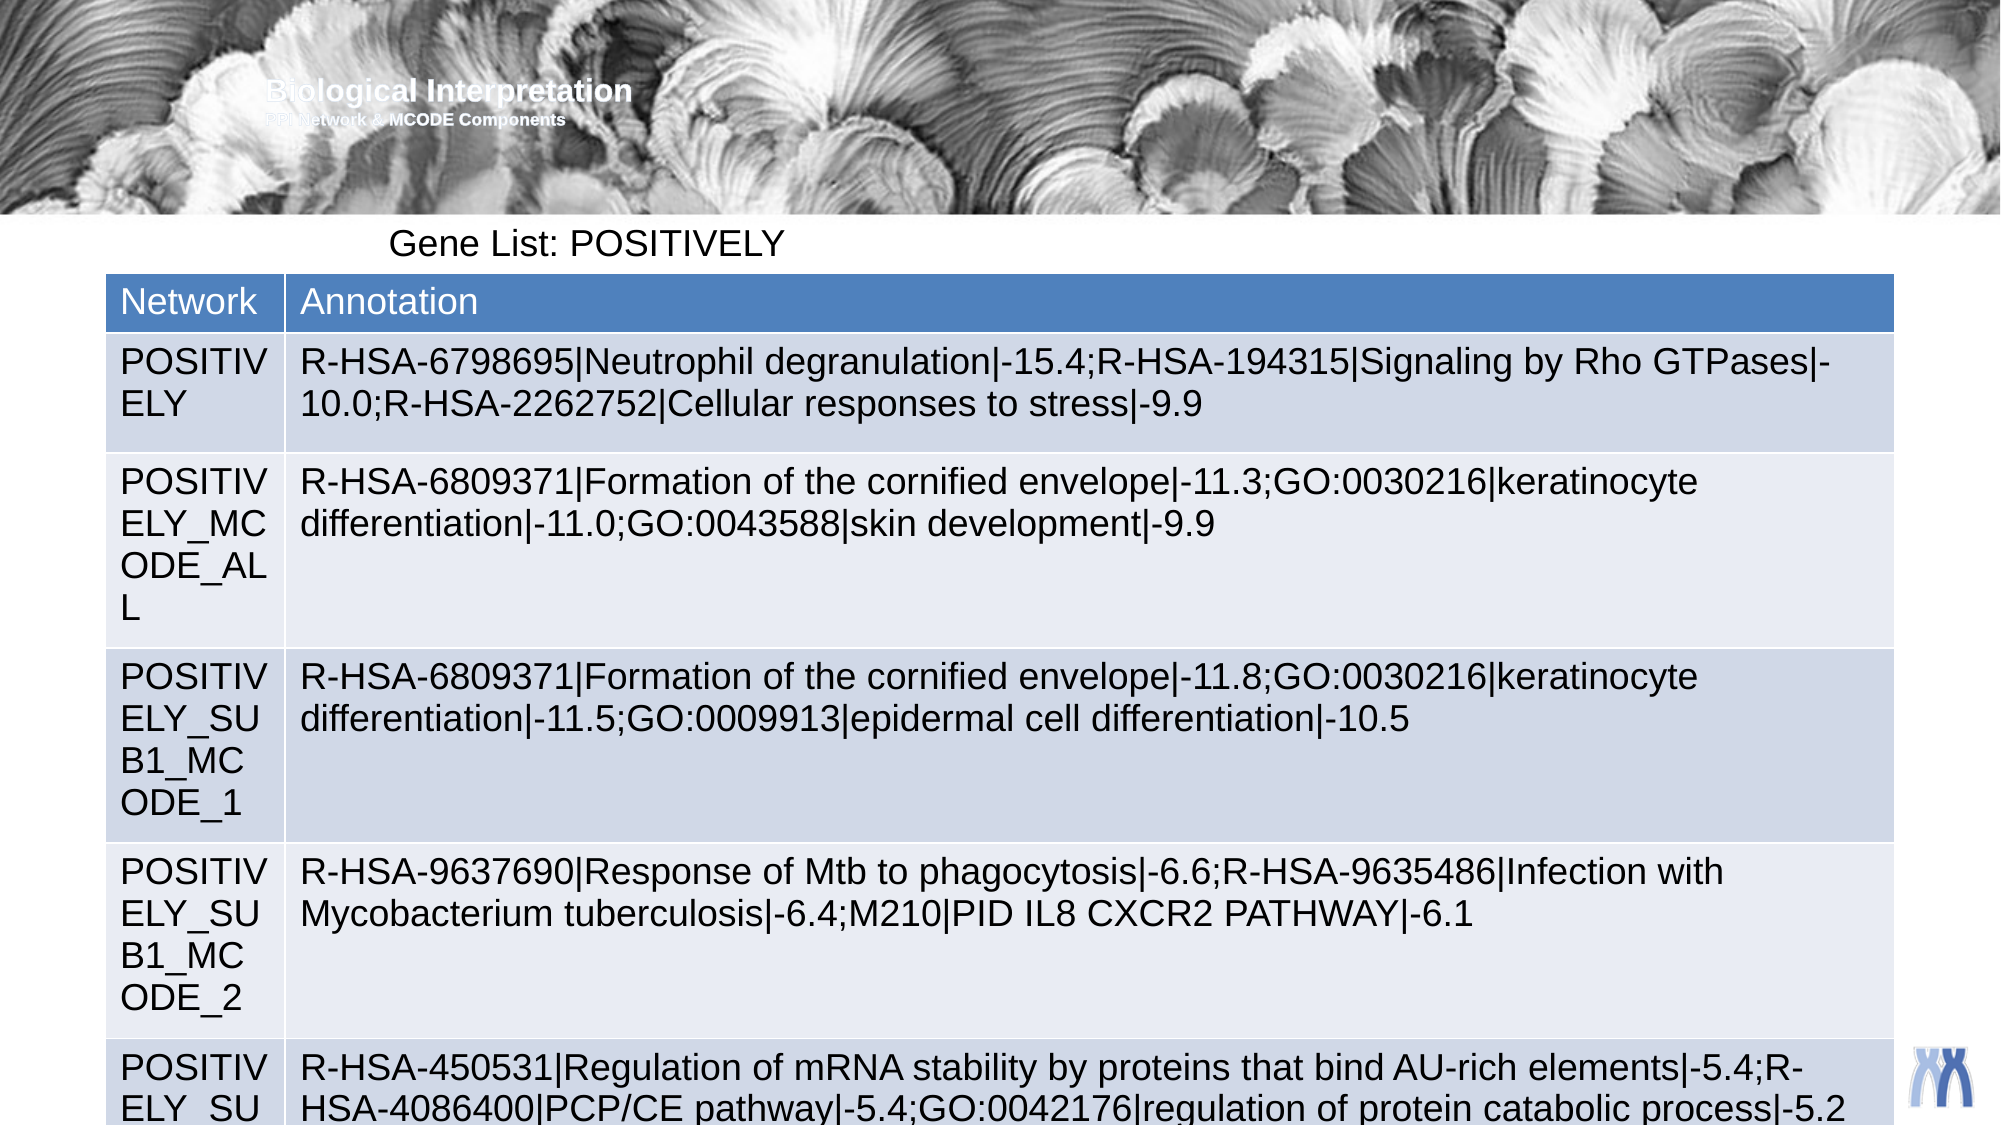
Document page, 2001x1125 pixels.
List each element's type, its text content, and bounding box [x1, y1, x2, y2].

table_cell POSITIVELY_MCODE_ALL [106, 454, 284, 647]
picture [0, 0, 2001, 1125]
table_cell POSITIVELY_SUB1_MCODE_1 [106, 649, 284, 842]
table_cell R-HSA-450531|Regulation of mRNA stability by proteins that bind AU-rich elements|-5.4;R-HSA-4086400|PCP/CE pathway|-5.4;GO:0042176|regulation of protein catabolic process|-5.2 [286, 1039, 1894, 1125]
text_box Gene List: POSITIVELY [373, 211, 1647, 272]
table_cell R-HSA-6798695|Neutrophil degranulation|-15.4;R-HSA-194315|Signaling by Rho GTPases|-10.0;R-HSA-2262752|Cellular responses to stress|-9.9 [286, 334, 1894, 452]
table_header Annotation [286, 274, 1894, 332]
table_header Network [106, 274, 284, 332]
table_cell R-HSA-6809371|Formation of the cornified envelope|-11.8;GO:0030216|keratinocyte differentiation|-11.5;GO:0009913|epidermal cell differentiation|-10.5 [286, 649, 1894, 842]
table_cell POSITIVELY_SUB1_MCODE_2 [106, 844, 284, 1038]
table_cell R-HSA-6809371|Formation of the cornified envelope|-11.3;GO:0030216|keratinocyte differentiation|-11.0;GO:0043588|skin development|-9.9 [286, 454, 1894, 647]
table_cell POSITIVELY [106, 334, 284, 452]
table_cell POSITIVELY_SUB1_MCODE_3 [106, 1039, 284, 1125]
table_cell R-HSA-9637690|Response of Mtb to phagocytosis|-6.6;R-HSA-9635486|Infection with Mycobacterium tuberculosis|-6.4;M210|PID IL8 CXCR2 PATHWAY|-6.1 [286, 844, 1894, 1038]
title Biological Interpretation PPI Network & MCODE Components [249, 61, 1600, 137]
